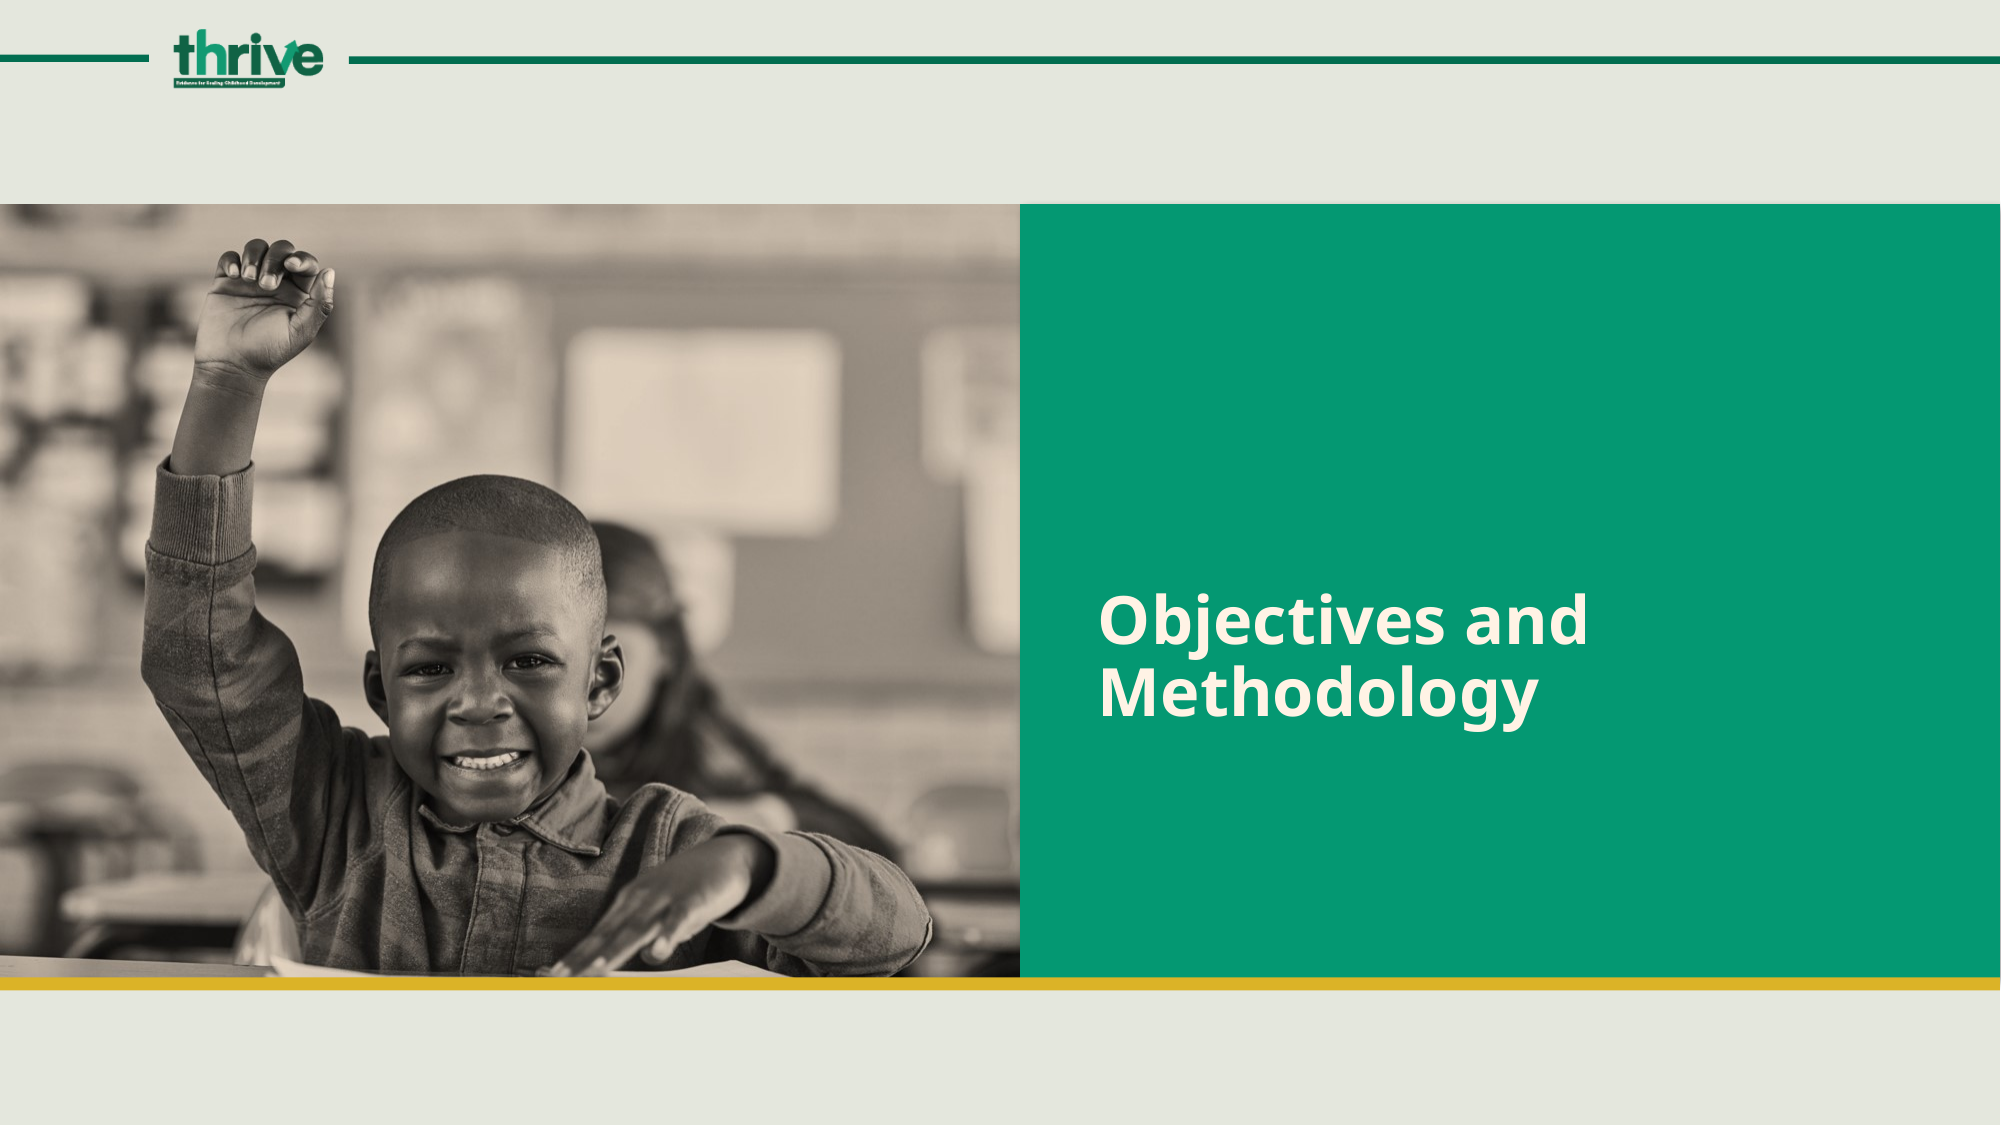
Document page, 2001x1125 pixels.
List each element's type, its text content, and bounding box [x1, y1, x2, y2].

picture [167, 13, 326, 96]
picture [0, 204, 1020, 977]
list Objectives and Methodology [1082, 579, 1755, 665]
